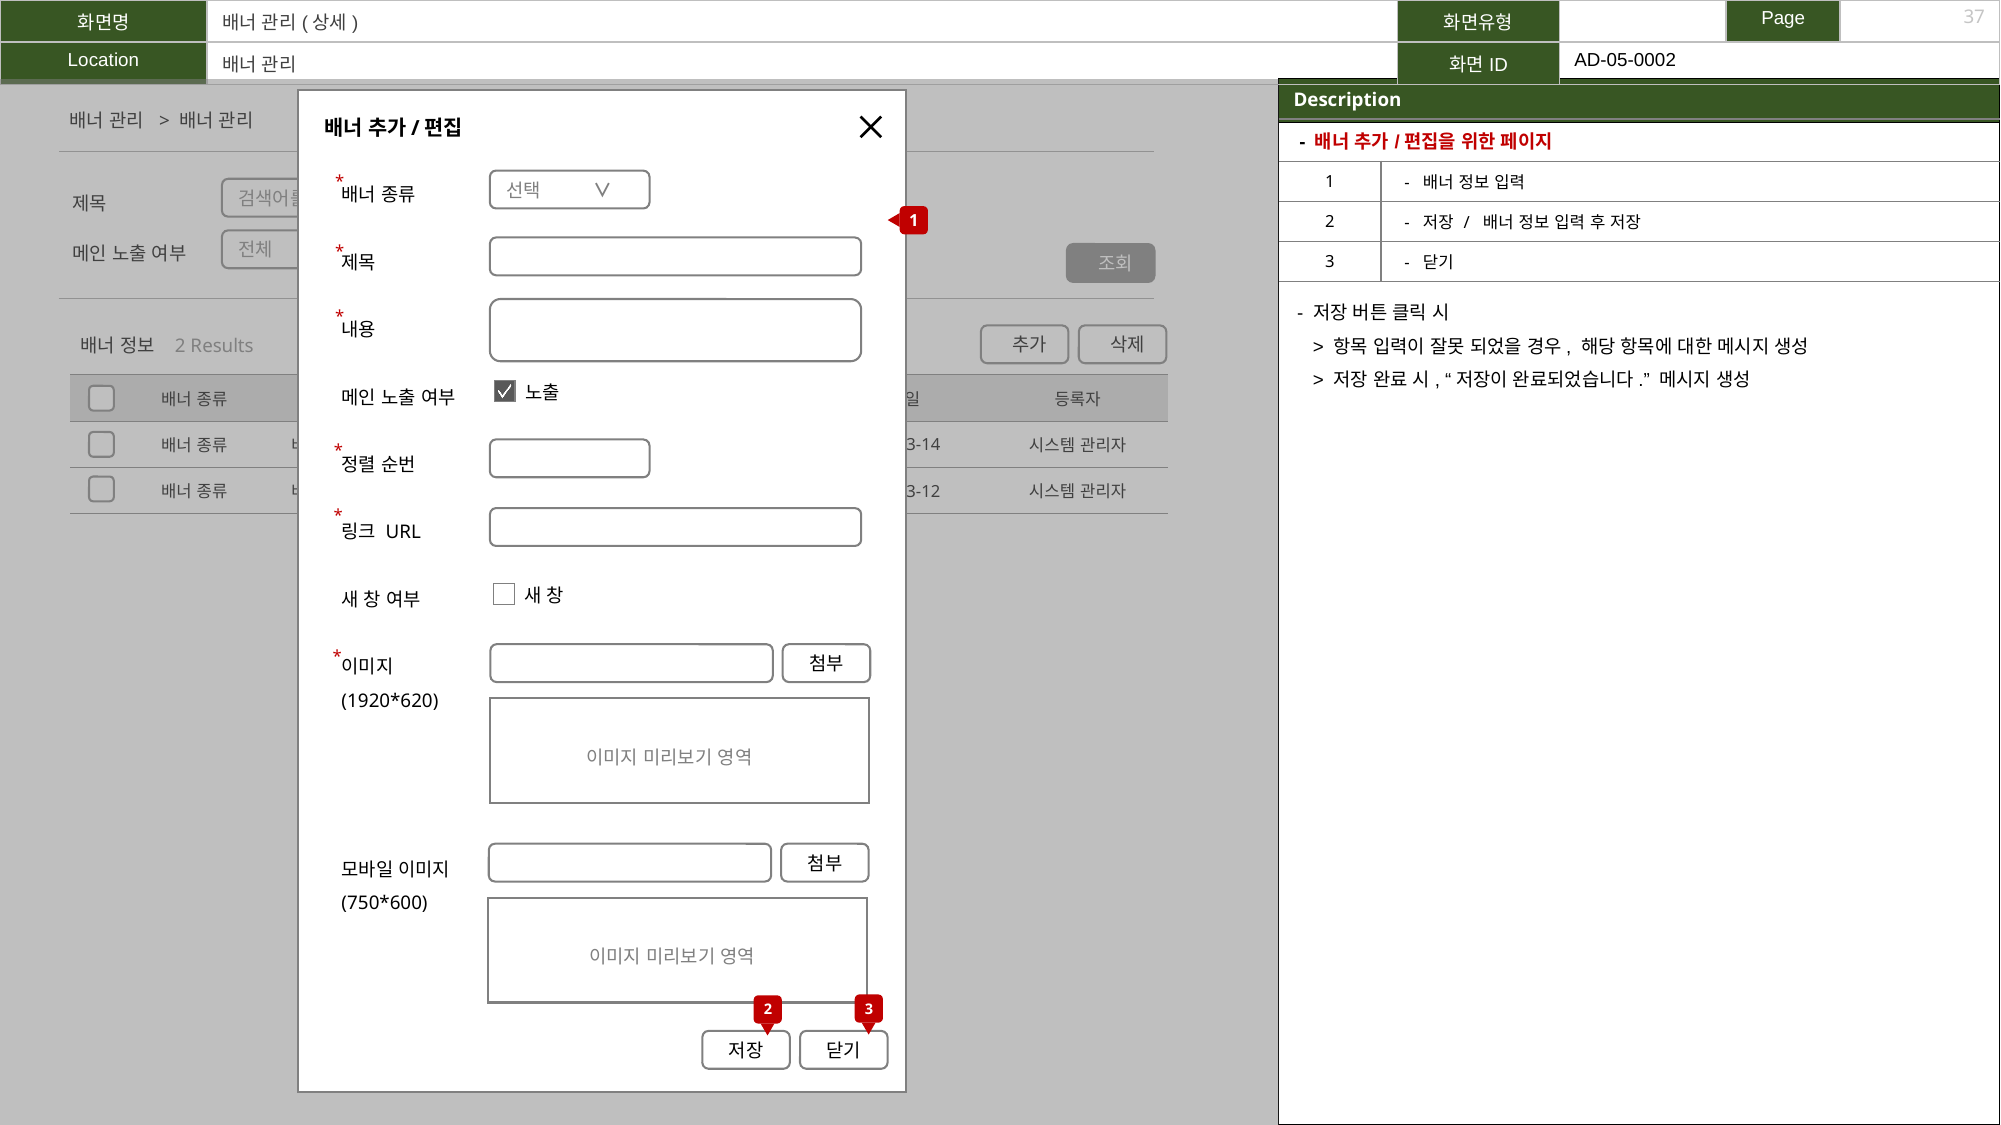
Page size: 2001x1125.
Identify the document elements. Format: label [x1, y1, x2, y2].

table_cell [1279, 162, 1380, 201]
table_cell [208, 43, 1397, 84]
table_cell [1560, 48, 1999, 84]
table_cell [1279, 202, 1380, 241]
table_cell [1382, 202, 2000, 241]
table_header [1279, 120, 2000, 161]
table_header [1398, 1, 1550, 41]
table_cell [1382, 242, 2000, 281]
table_cell [1279, 282, 1999, 1124]
table_header [1279, 85, 1999, 118]
table_header [208, 1, 1397, 41]
slide_number [1550, 0, 2000, 48]
table_cell [1382, 162, 2000, 201]
text_box [0, 78, 1279, 1125]
table_cell [1398, 43, 1559, 84]
picture [497, 380, 512, 402]
table_cell [1, 43, 206, 78]
table_header [1, 1, 206, 41]
table_cell [1279, 242, 1380, 281]
text_box [1282, 281, 1975, 398]
picture [547, 530, 674, 579]
